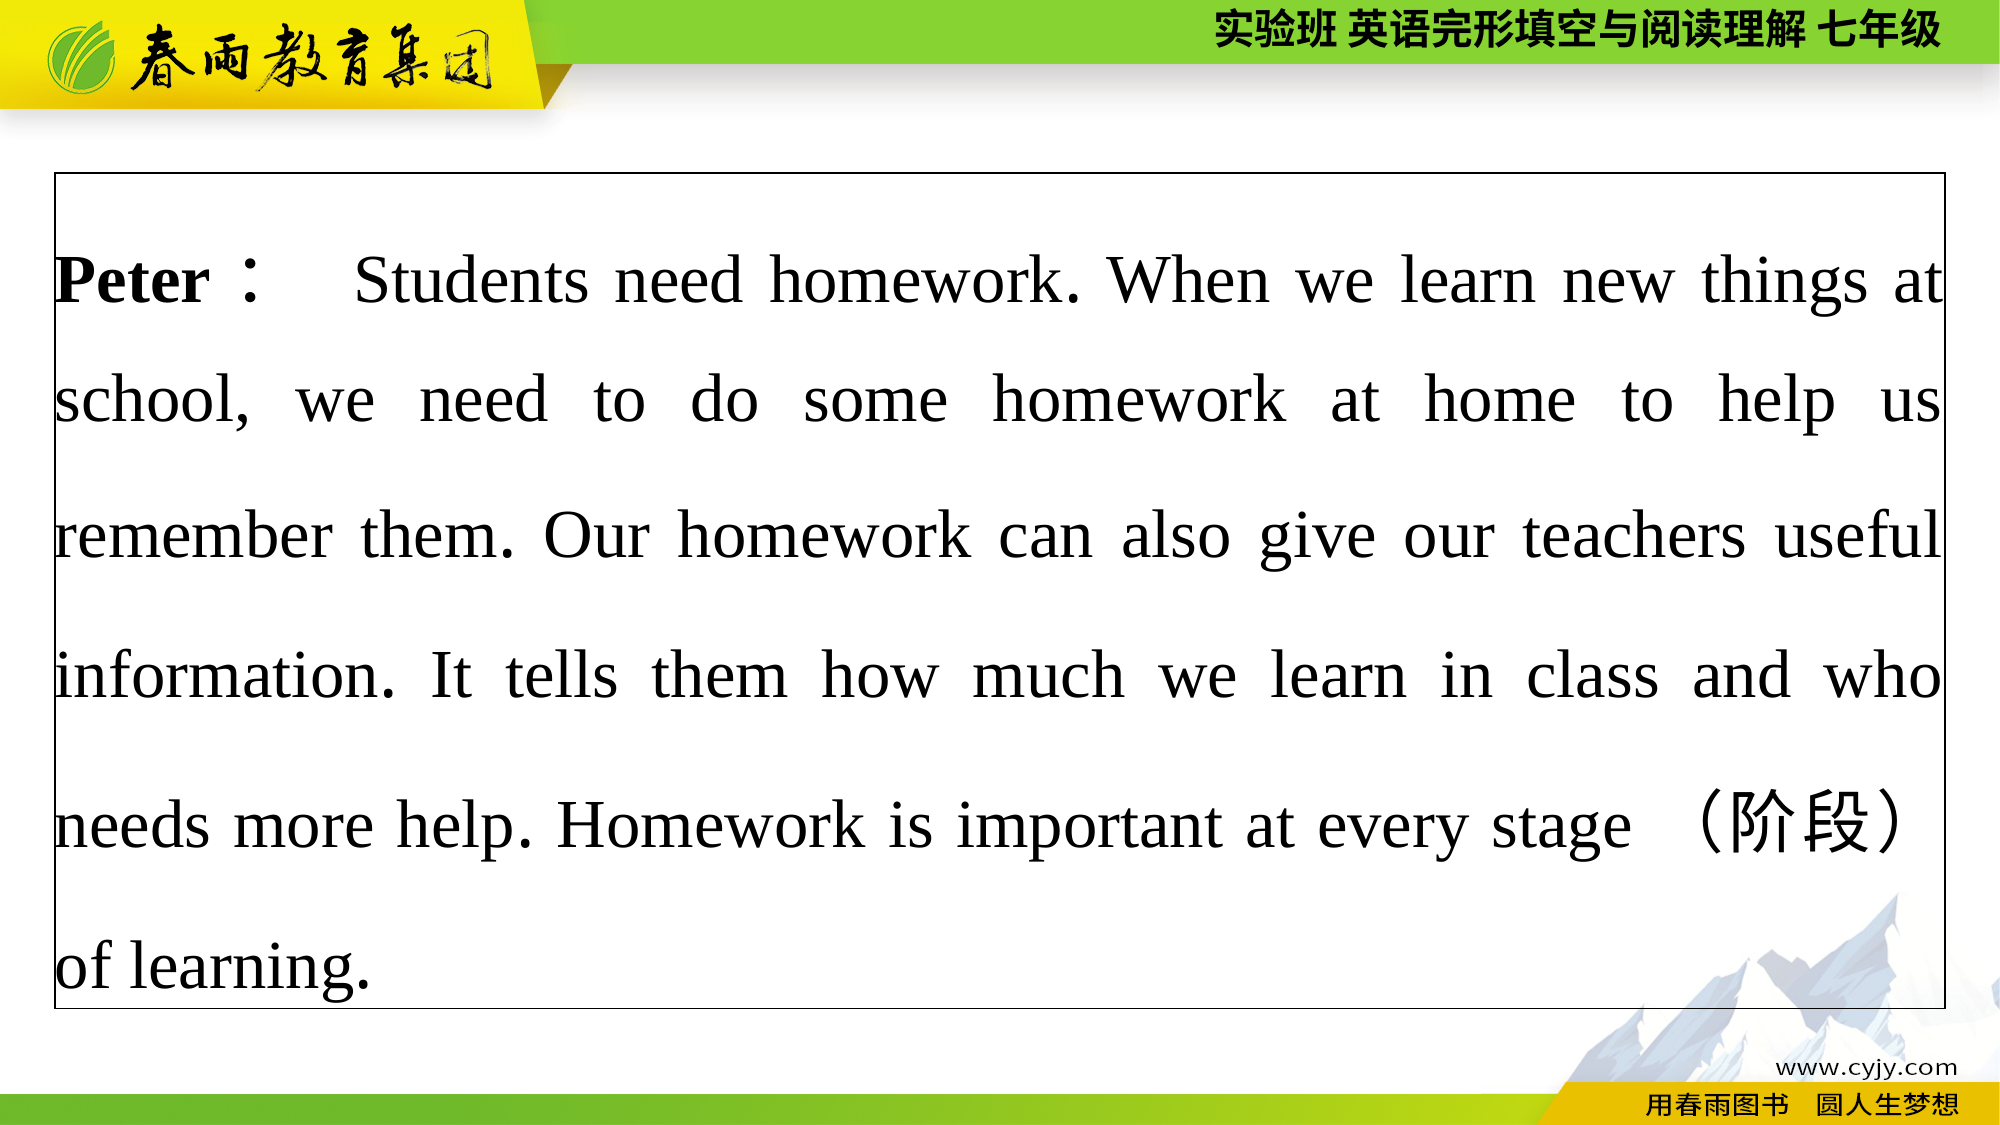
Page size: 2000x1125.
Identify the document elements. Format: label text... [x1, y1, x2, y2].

table_header Peter： Students need homework. When we learn new things at school, we need to do some homework at home to help us remember them. Our homework can also give our teachers useful information. It tells them how much we learn in class and who needs more help. Homework is important at every stage（阶段） of learning. [56, 174, 1944, 1008]
picture [0, 0, 2000, 1125]
